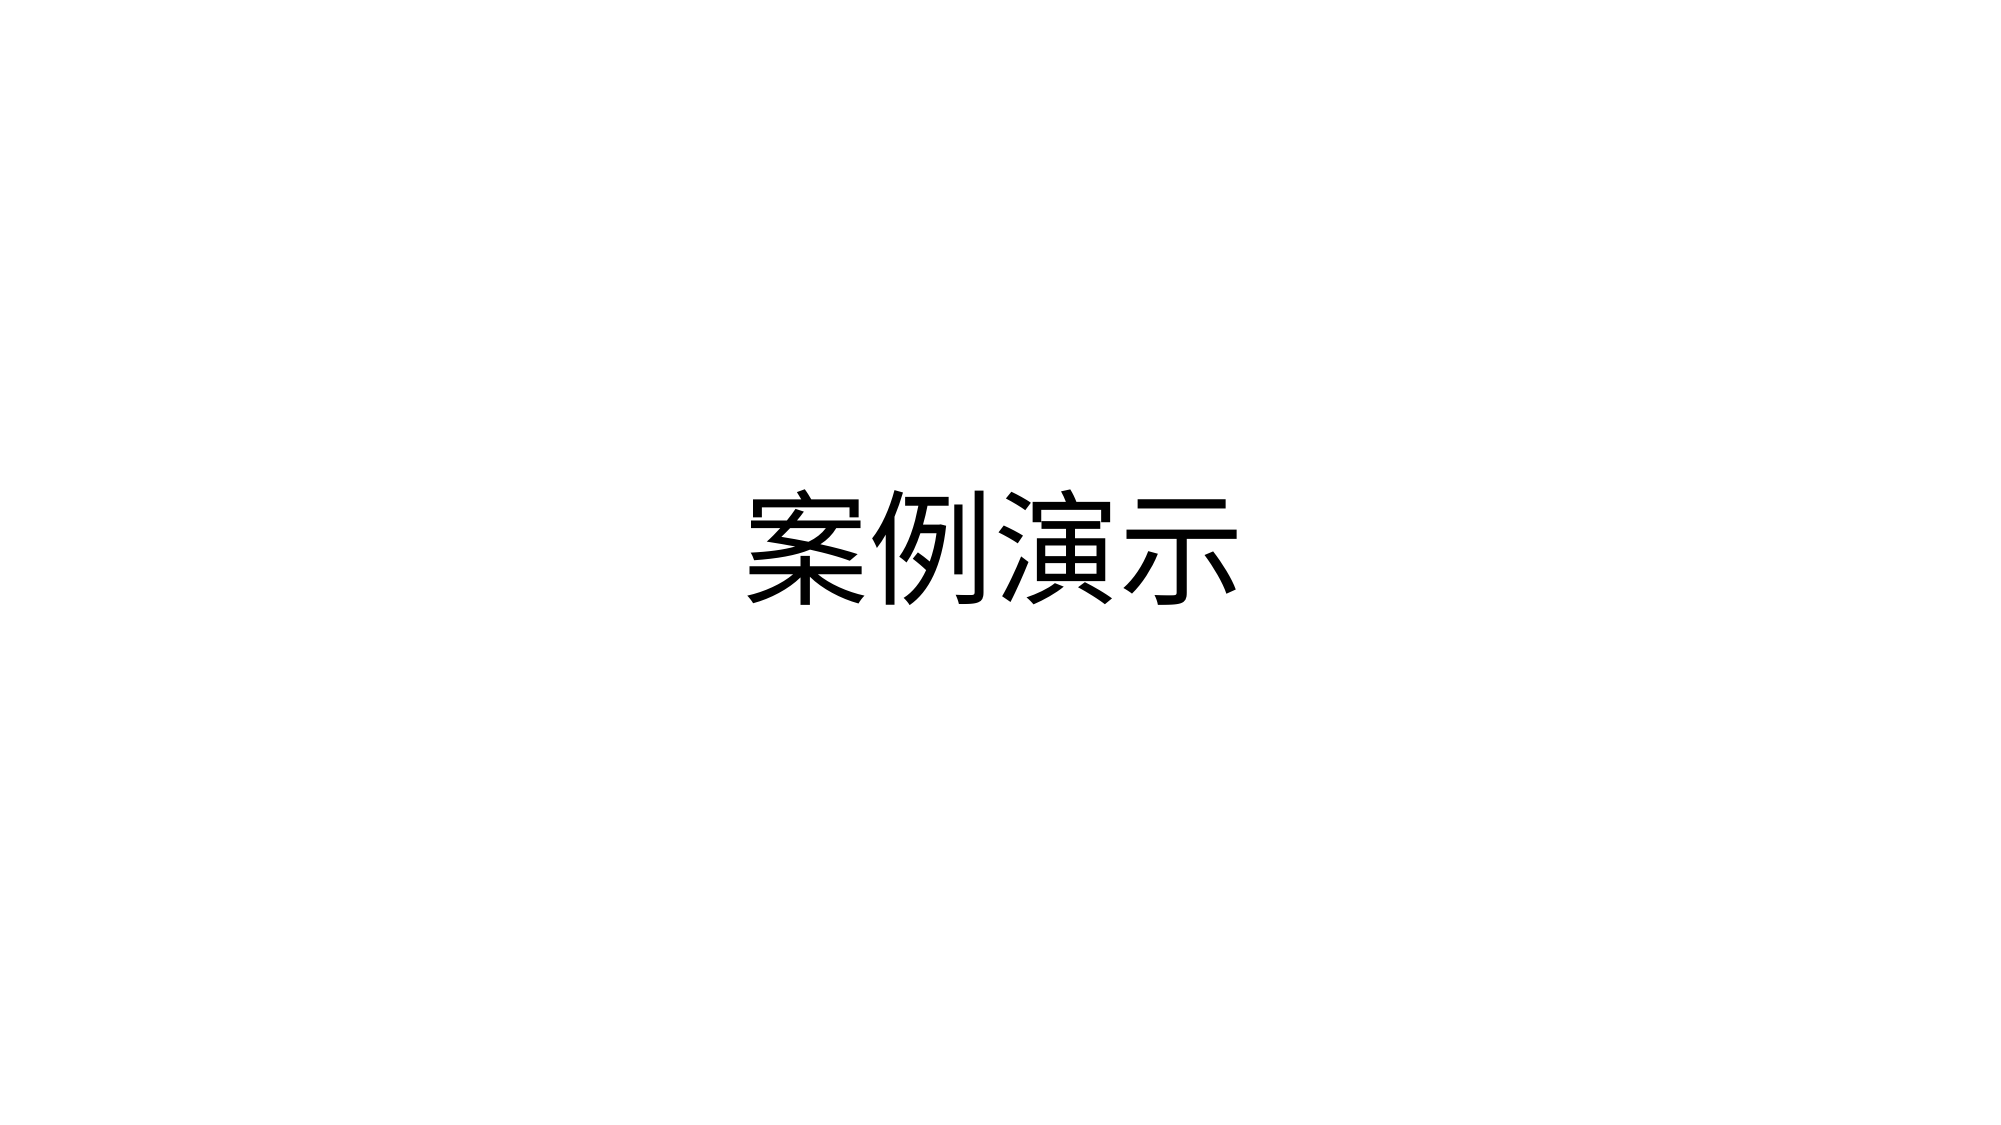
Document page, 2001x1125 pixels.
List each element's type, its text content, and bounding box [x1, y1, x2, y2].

title 案例演示 [244, 338, 1744, 631]
